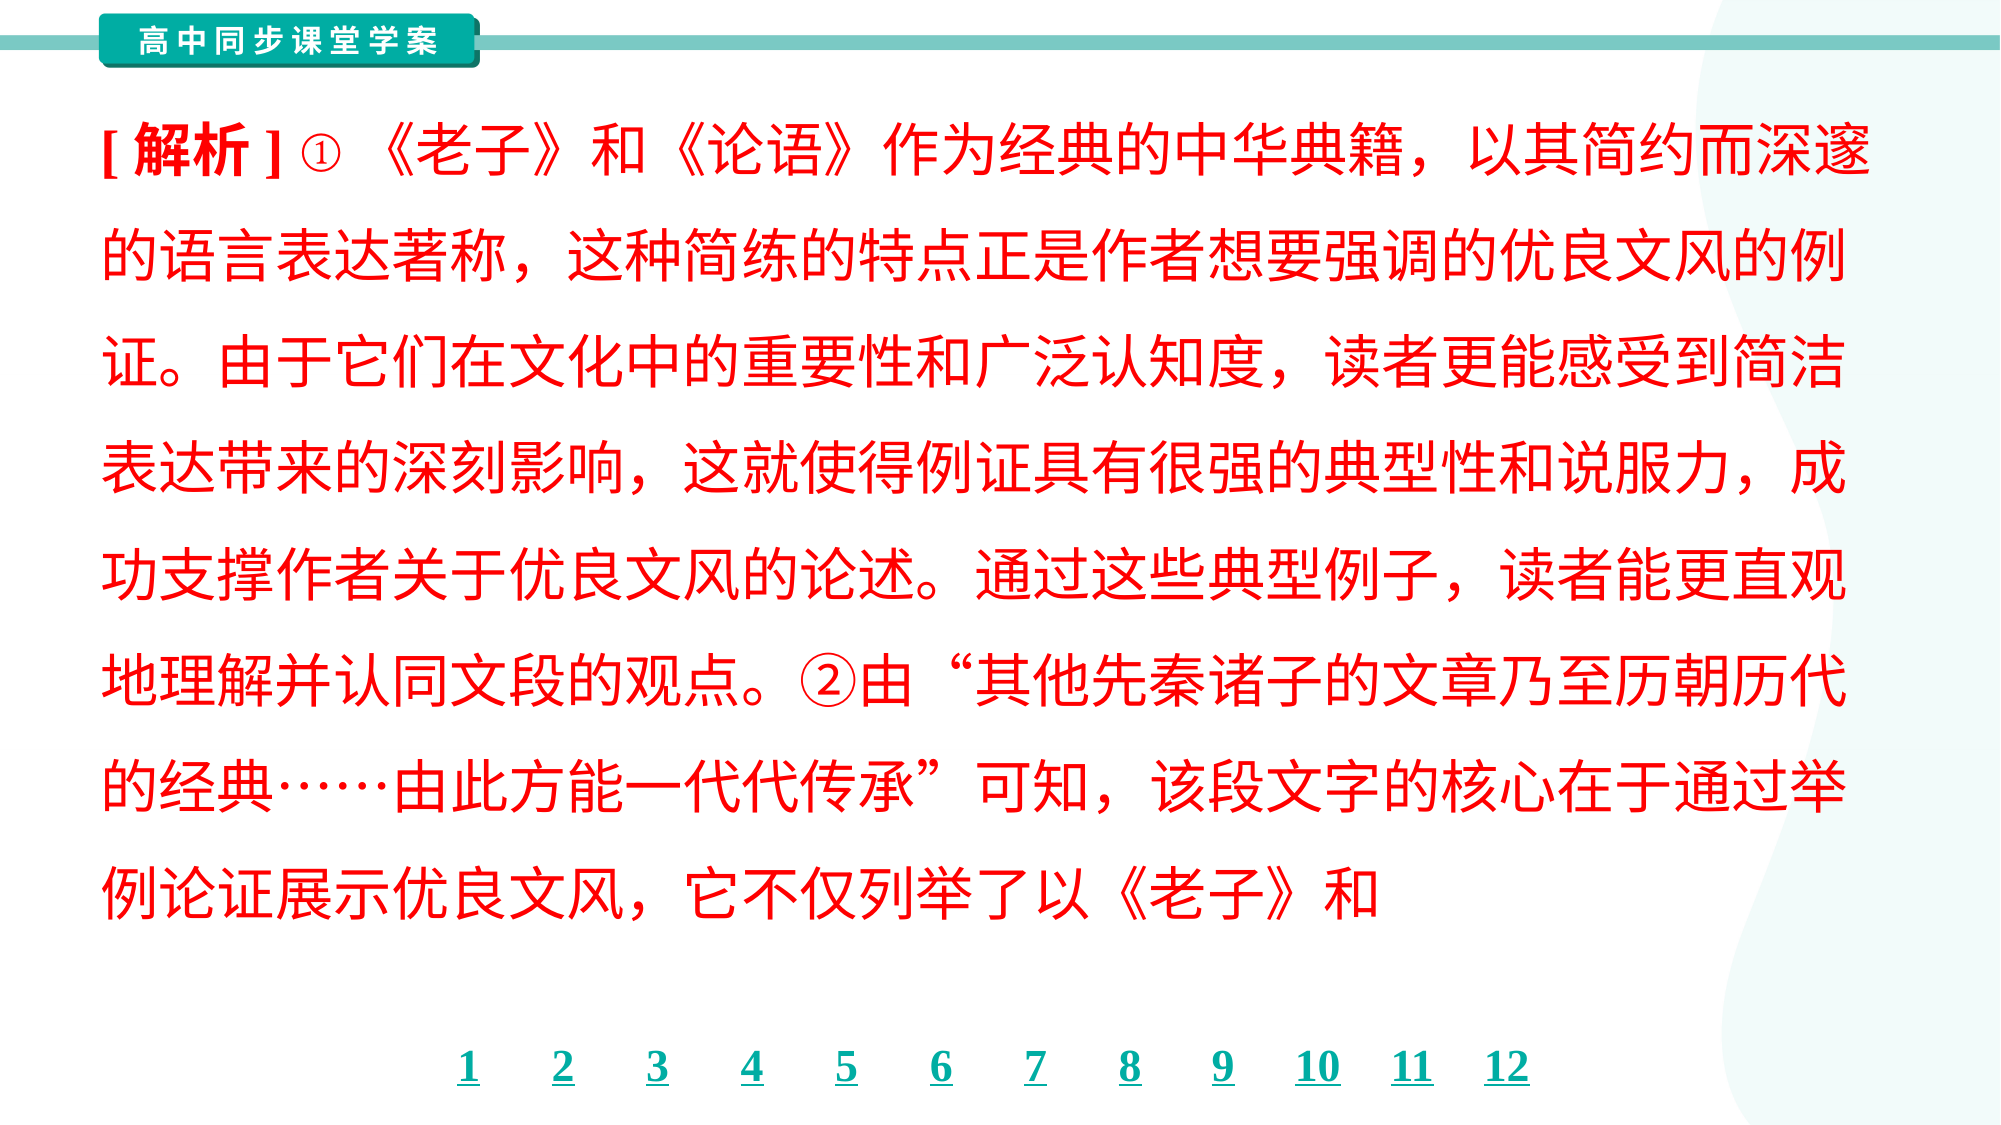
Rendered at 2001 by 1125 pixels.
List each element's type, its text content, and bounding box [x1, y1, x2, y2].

text_box [解析] ①《老子》和《论语》作为经典的中华典籍，以其简约而深邃 的语言表达著称，这种简练的特点正是作者想要强调的优良文风的例 证。由于它们在文化中的重要性和广泛认知度，读者更能感受到简洁 表达带来的深刻影响，这就使得例证具有很强的典型性和说服力，成 功支撑作者关于优良文风的论述。通过这些典型例子，读者能更直观 地理解并认同文段的观点。②由“其他先秦诸子的文章乃至历朝历代 的经典……由此方能一代代传承”可知，该段文字的核心在于通过举 例论证展示优良文风，它不仅列举了以《老子》和 [100, 76, 1899, 927]
picture [0, 0, 2000, 1125]
